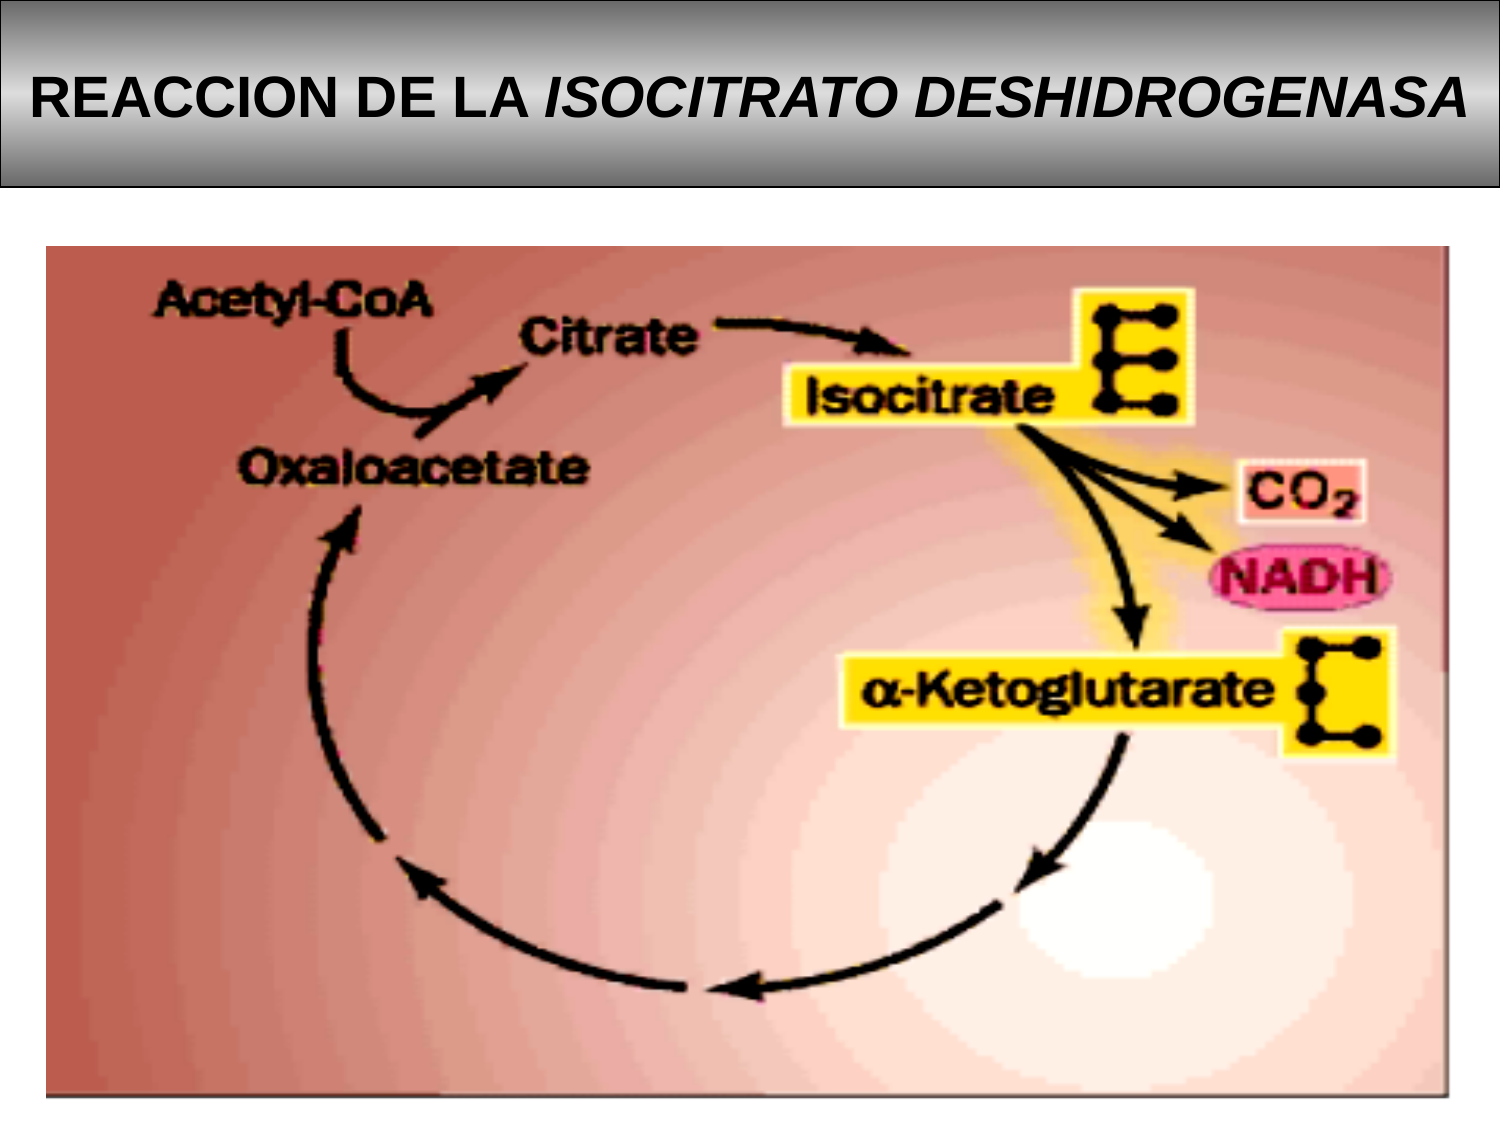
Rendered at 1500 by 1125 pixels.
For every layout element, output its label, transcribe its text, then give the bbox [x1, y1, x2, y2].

picture [46, 245, 1454, 1102]
title REACCION DE LA ISOCITRATO DESHIDROGENASA [0, 0, 1500, 188]
